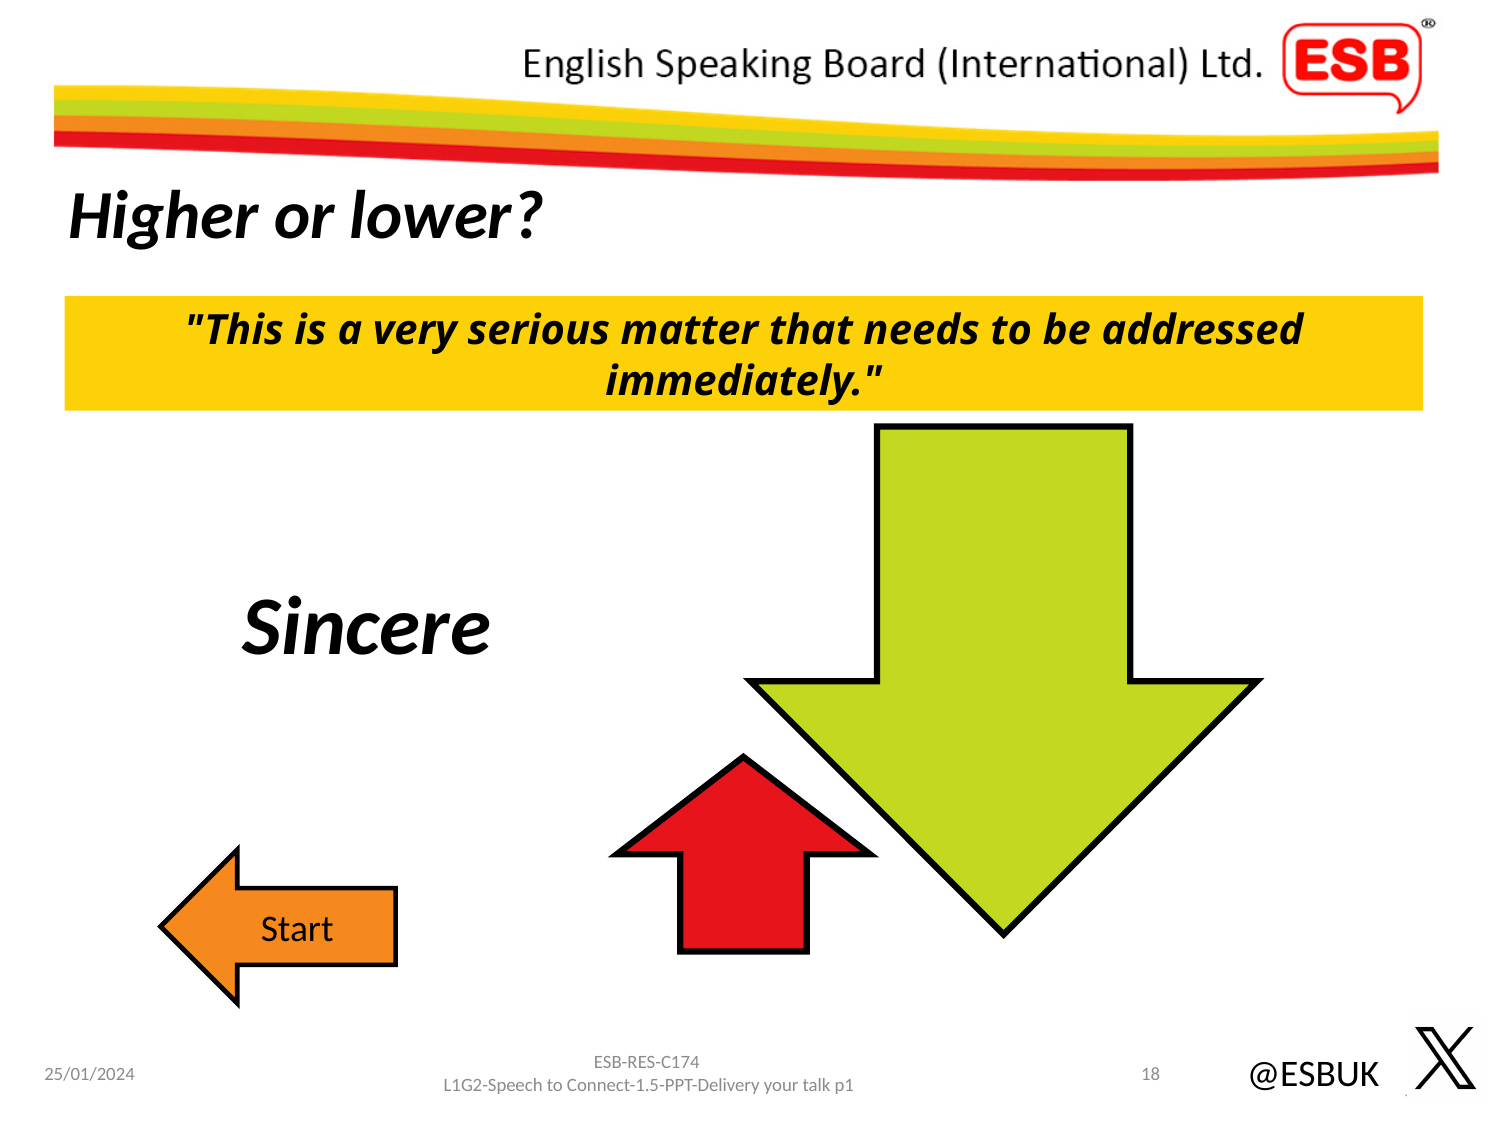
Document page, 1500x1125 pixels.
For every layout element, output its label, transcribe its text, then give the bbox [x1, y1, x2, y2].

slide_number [29, 1042, 367, 1103]
text_box [613, 755, 873, 953]
picture [0, 0, 1500, 189]
title Higher or lower? [53, 168, 1347, 264]
slide_number 18 [930, 1042, 1176, 1103]
text_box Sincere [116, 564, 618, 680]
text_box "This is a very serious matter that needs to be addressed immediately." [64, 295, 1424, 411]
picture [1404, 1014, 1487, 1102]
text_box [748, 425, 1260, 936]
text_box Start [159, 847, 397, 1006]
footer ESB-RES-C174 L1G2-Speech to Connect-1.5-PPT-Delivery your talk p1 [395, 1042, 902, 1103]
